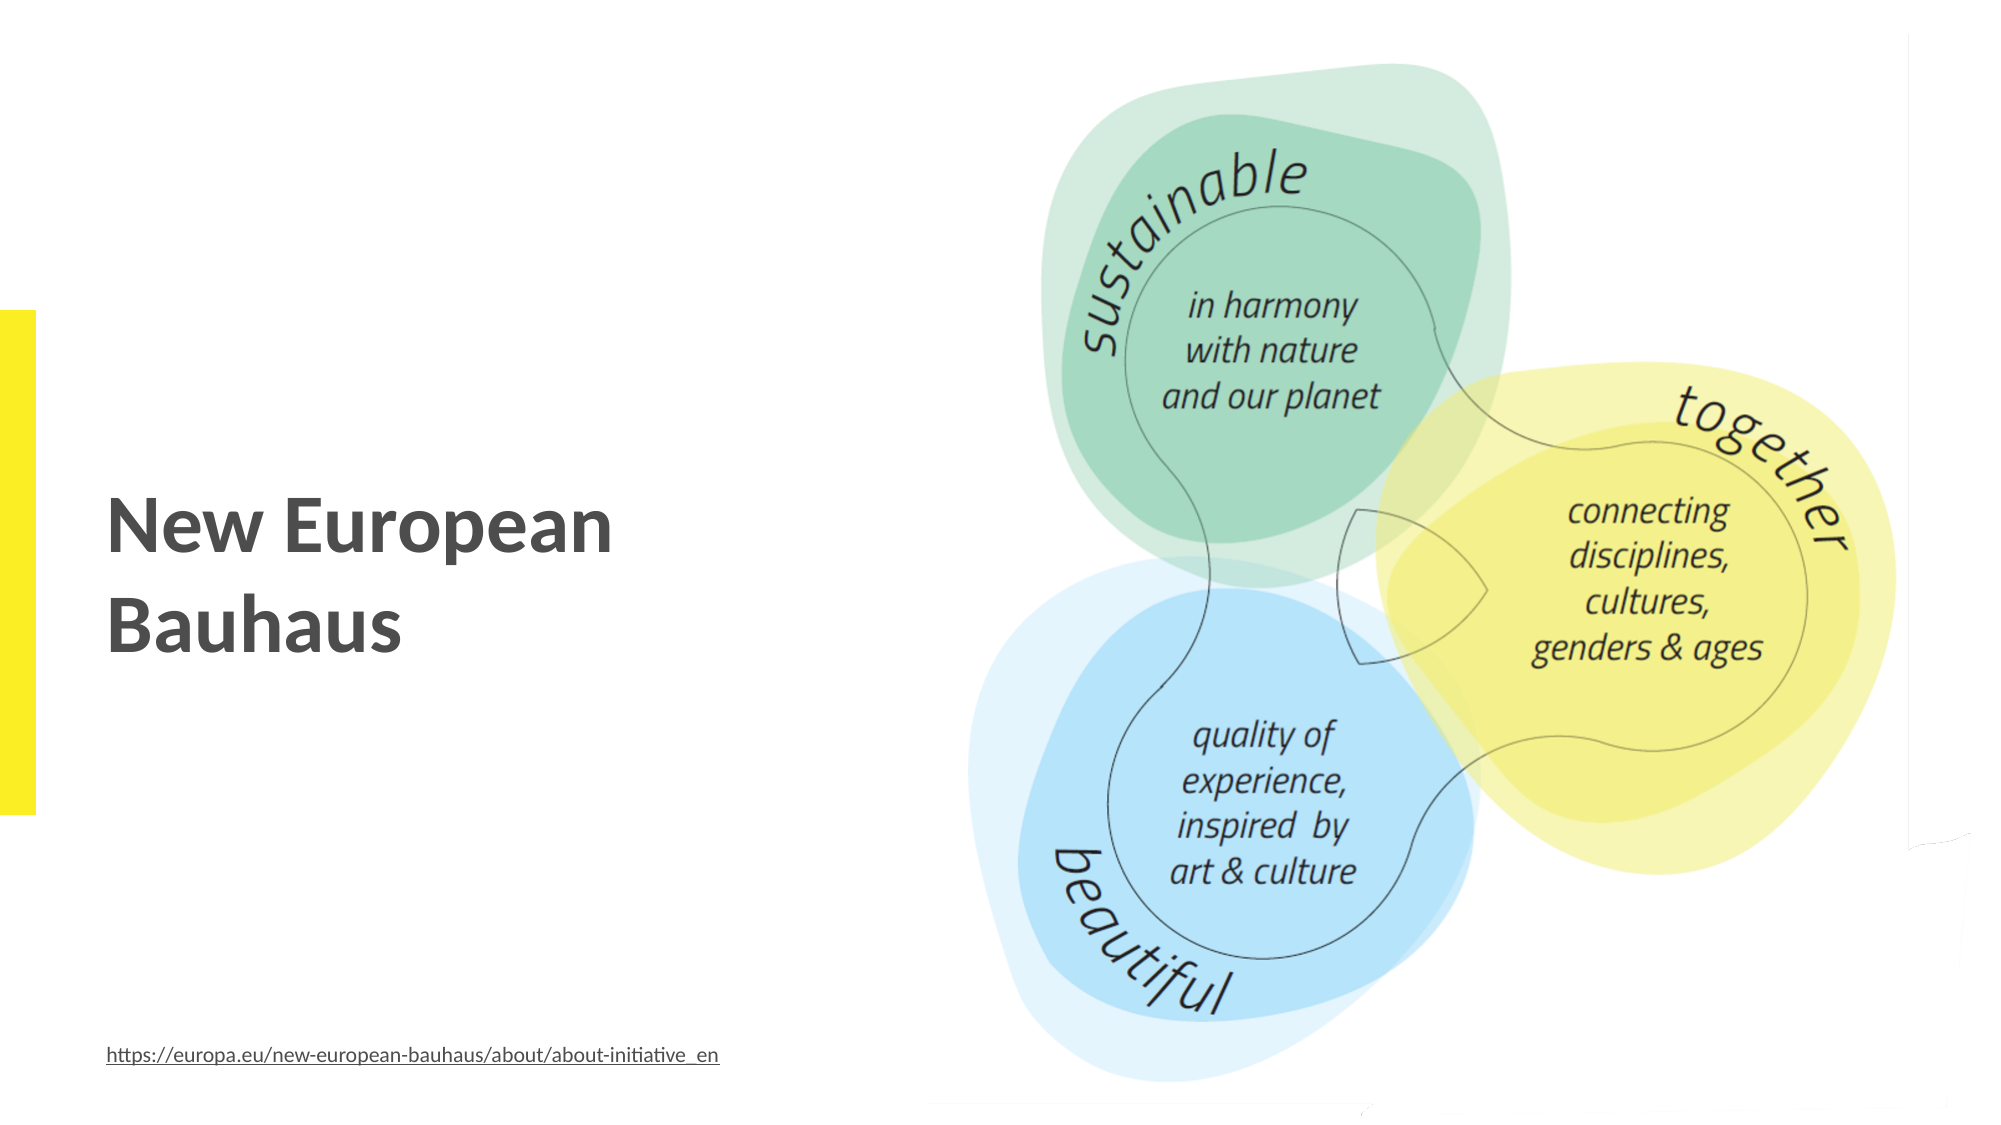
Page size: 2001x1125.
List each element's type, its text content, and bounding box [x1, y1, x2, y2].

picture [927, 33, 1971, 1116]
text_box https://europa.eu/new-european-bauhaus/about/about-initiative_en [91, 1032, 922, 1075]
title New European Bauhaus [91, 461, 716, 688]
